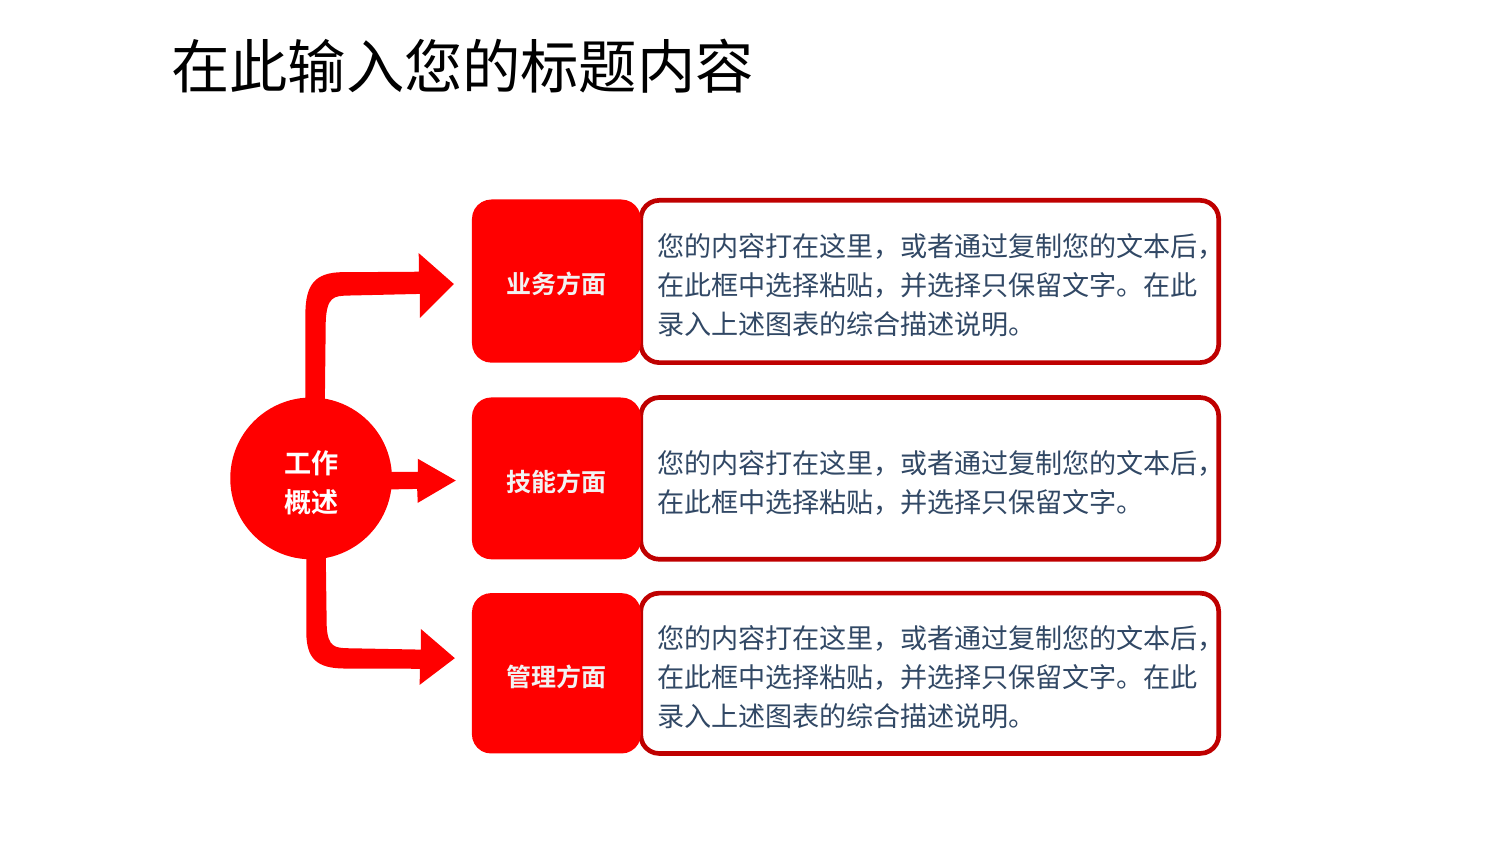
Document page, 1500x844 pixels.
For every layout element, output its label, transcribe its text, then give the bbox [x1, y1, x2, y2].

text_box [305, 253, 454, 398]
text_box [306, 559, 455, 685]
text_box 您的内容打在这里，或者通过复制您的文本后，在此框中选择粘贴，并选择只保留文字。 [641, 397, 1219, 560]
text_box 您的内容打在这里，或者通过复制您的文本后，在此框中选择粘贴，并选择只保留文字。在此录入上述图表的综合描述说明。 [641, 593, 1219, 754]
text_box 工作 概述 [230, 397, 393, 560]
text_box [392, 458, 456, 503]
text_box 管理方面 [471, 593, 641, 754]
text_box 在此输入您的标题内容 [156, 22, 770, 108]
text_box 业务方面 [471, 199, 641, 363]
text_box 技能方面 [471, 397, 641, 560]
text_box 您的内容打在这里，或者通过复制您的文本后，在此框中选择粘贴，并选择只保留文字。在此录入上述图表的综合描述说明。 [641, 200, 1219, 363]
